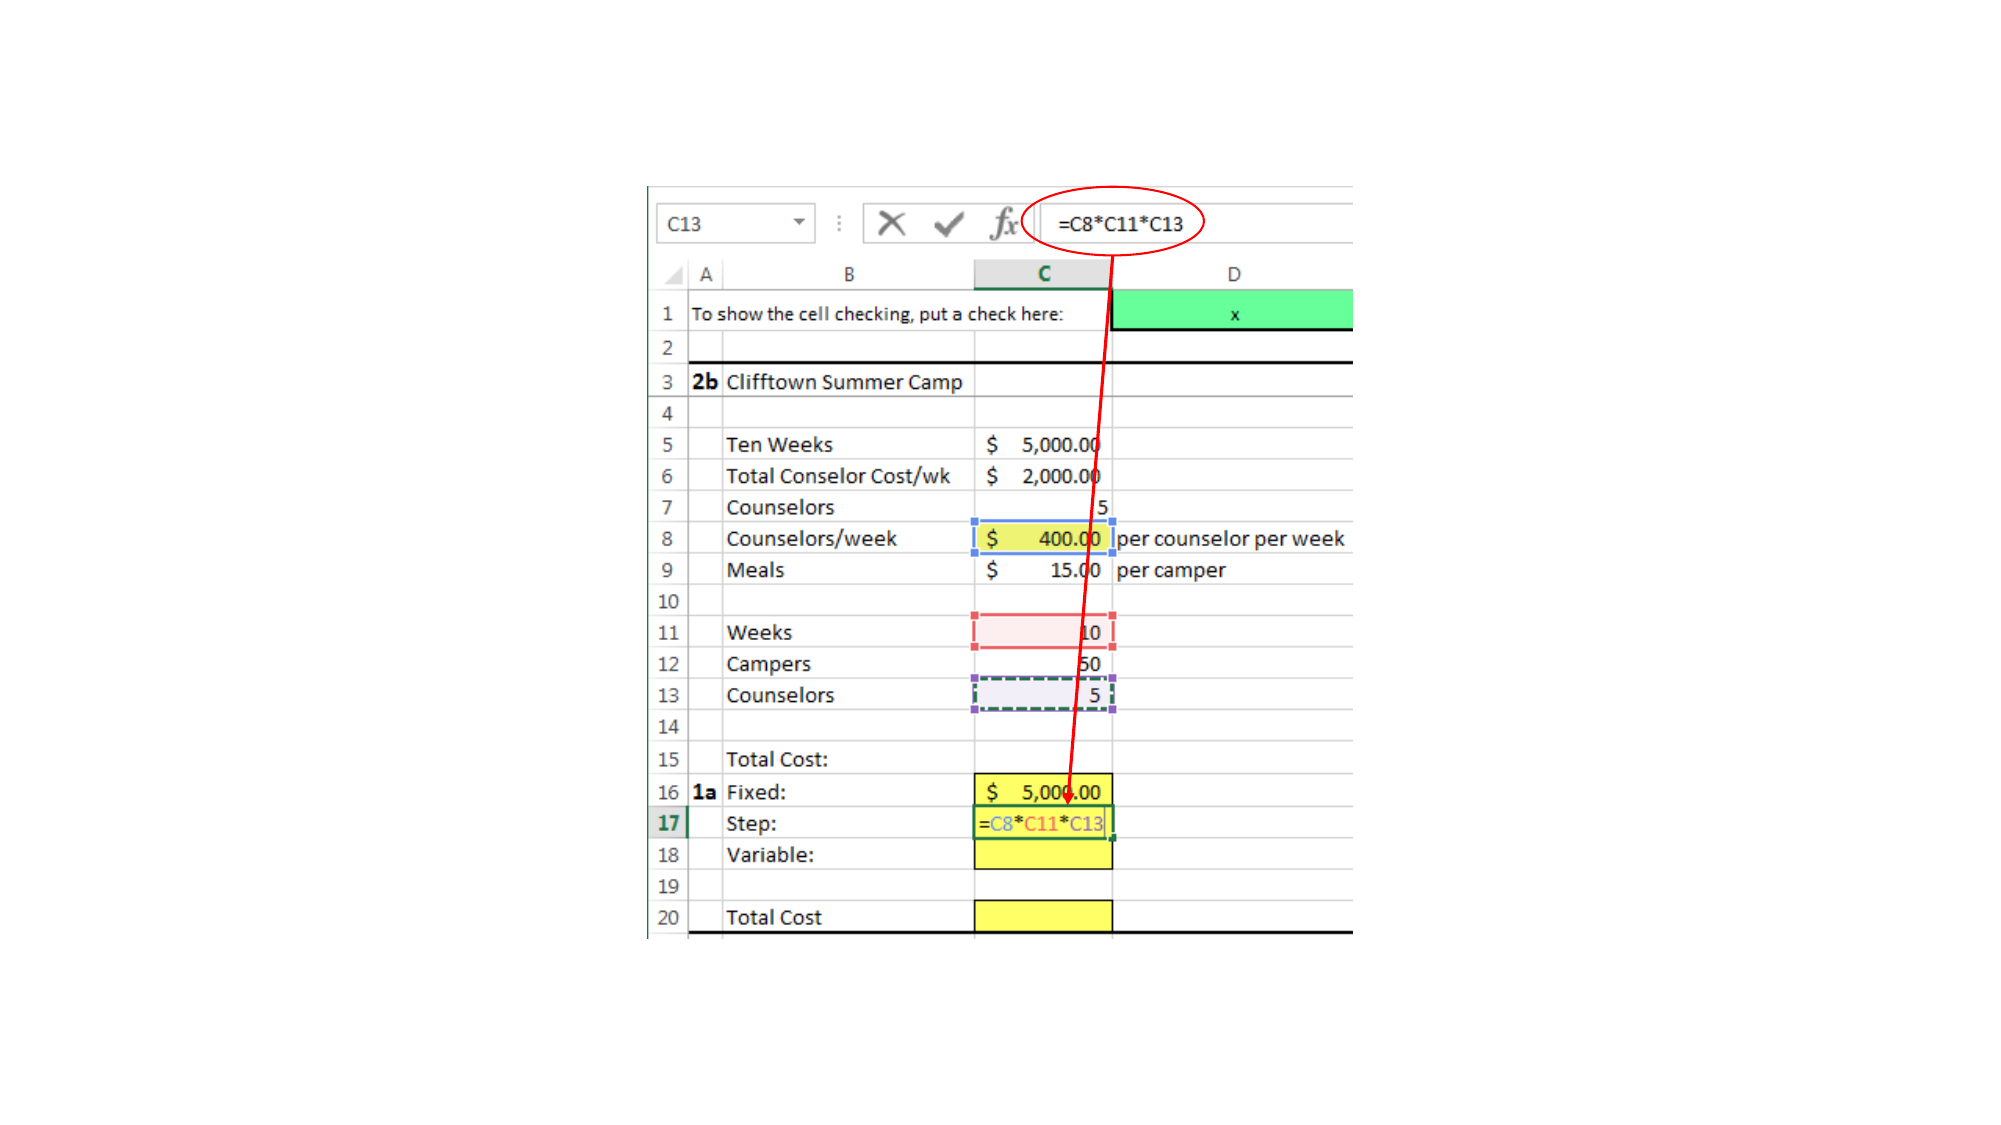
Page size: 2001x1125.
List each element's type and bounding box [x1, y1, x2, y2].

picture [647, 186, 1353, 939]
text_box [1067, 255, 1113, 806]
